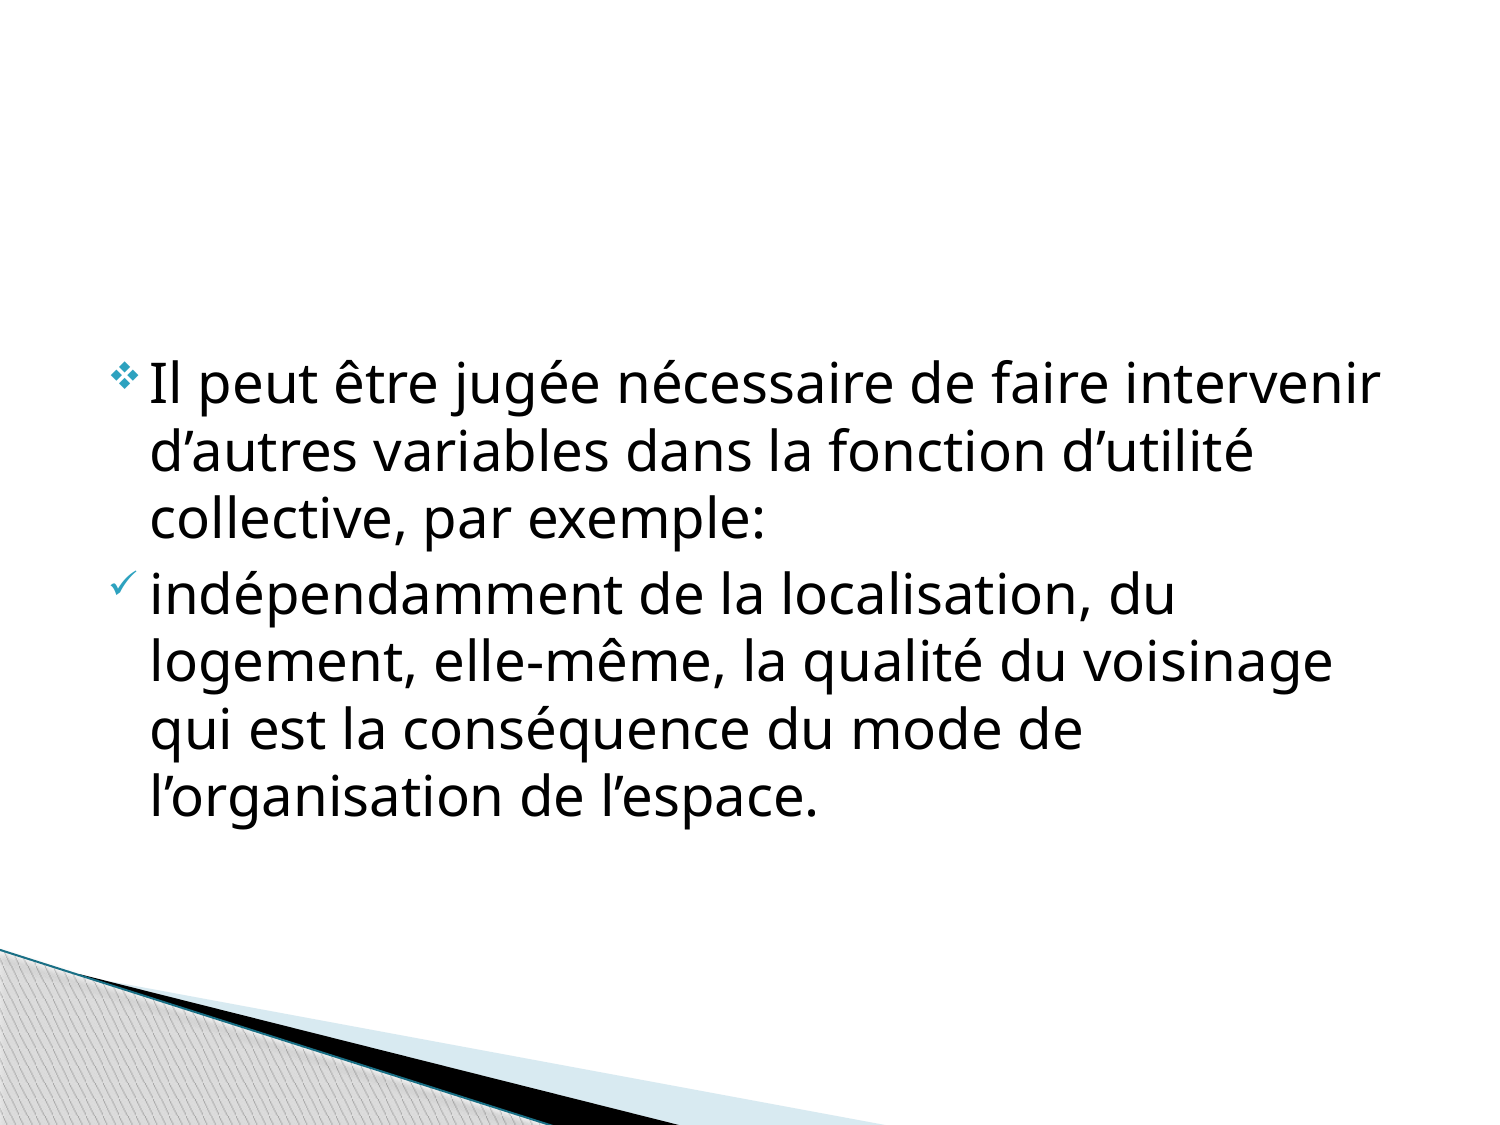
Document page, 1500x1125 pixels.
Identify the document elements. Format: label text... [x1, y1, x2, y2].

list Il peut être jugée nécessaire de faire intervenir d’autres variables dans la fonction d’utilité collective, par exemple: indépendamment de la localisation, du logement, elle-même, la qualité du voisinage qui est la conséquence du mode de l’organisation de l’espace. [75, 339, 1425, 986]
